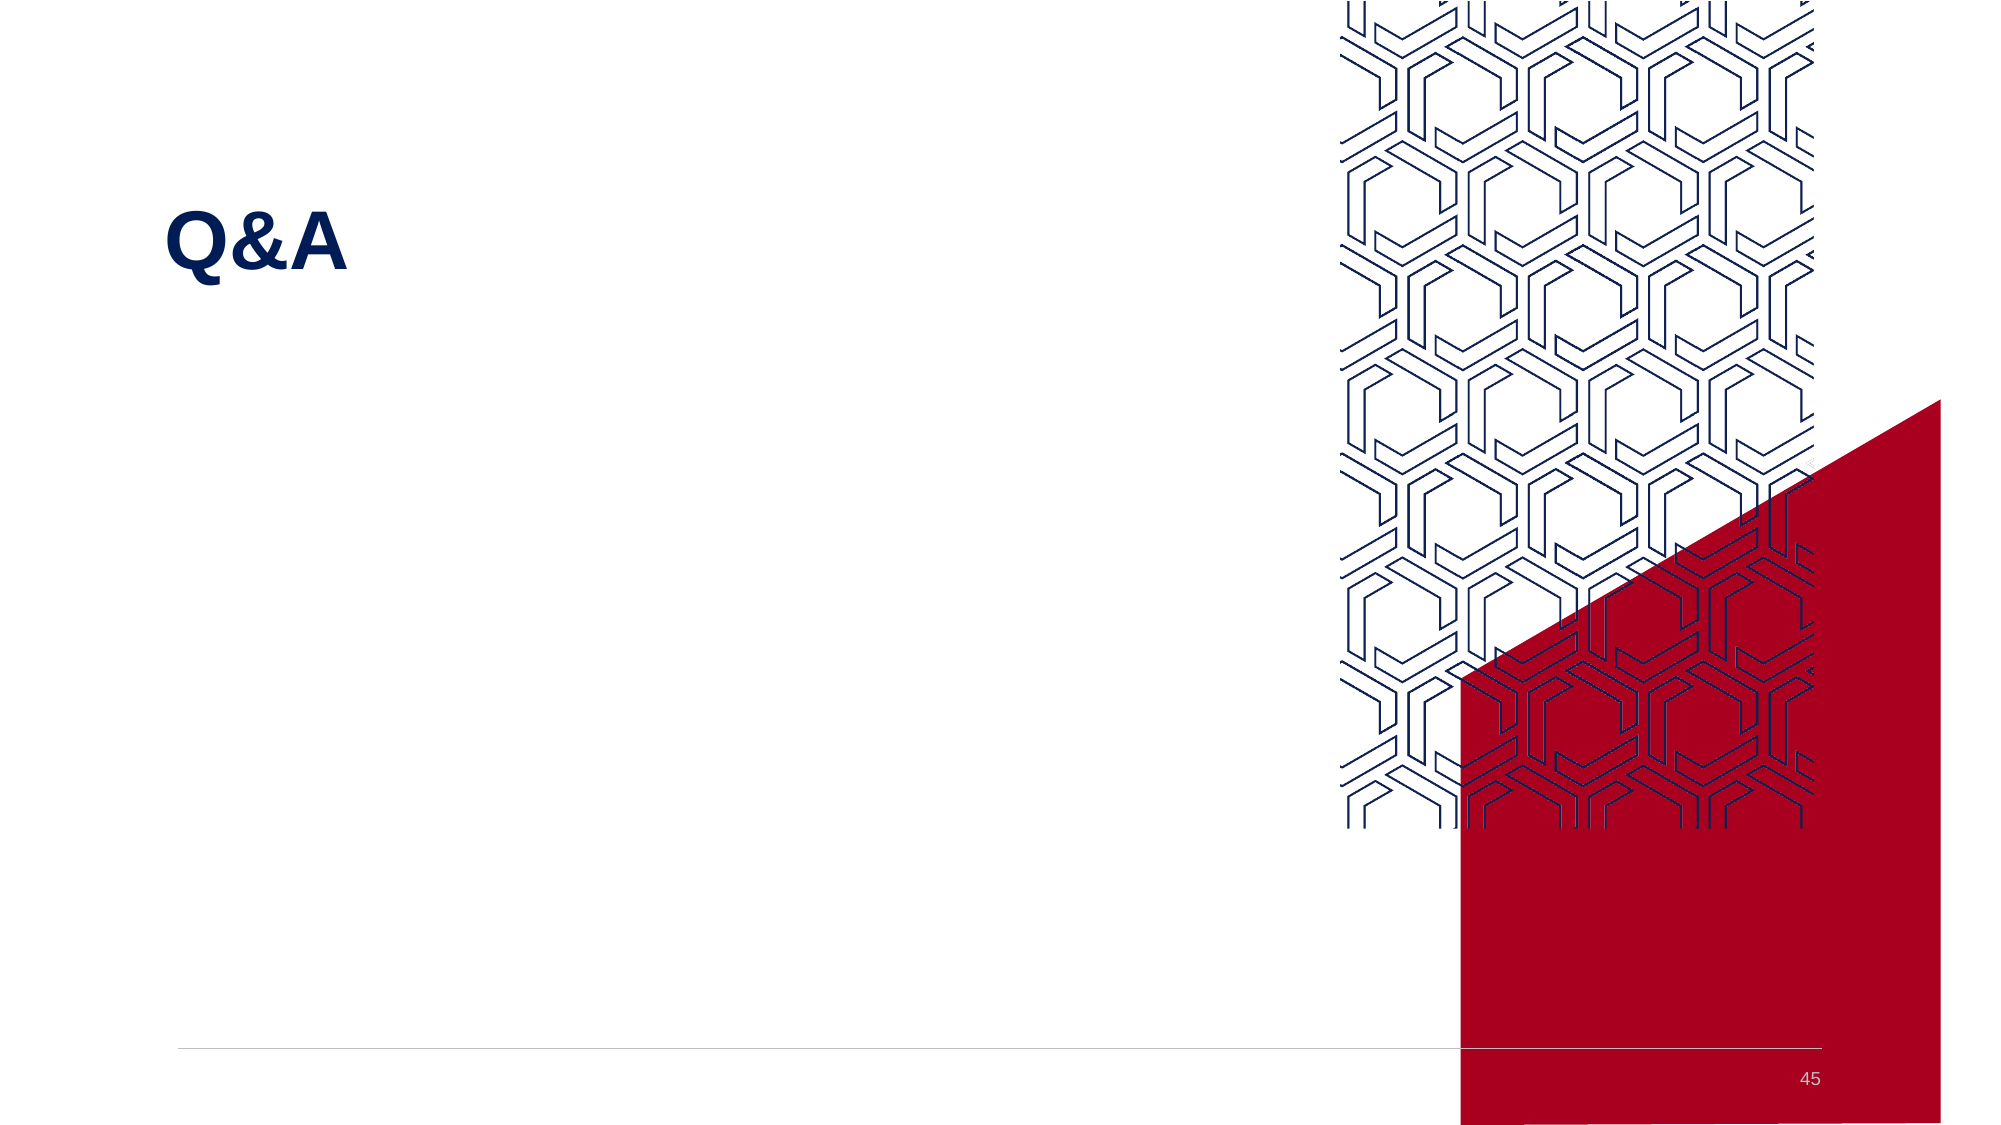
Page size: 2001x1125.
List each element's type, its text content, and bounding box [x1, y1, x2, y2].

title Q&A [164, 197, 1239, 341]
picture [1340, 1, 1814, 829]
slide_number 45 [1386, 1048, 1837, 1108]
